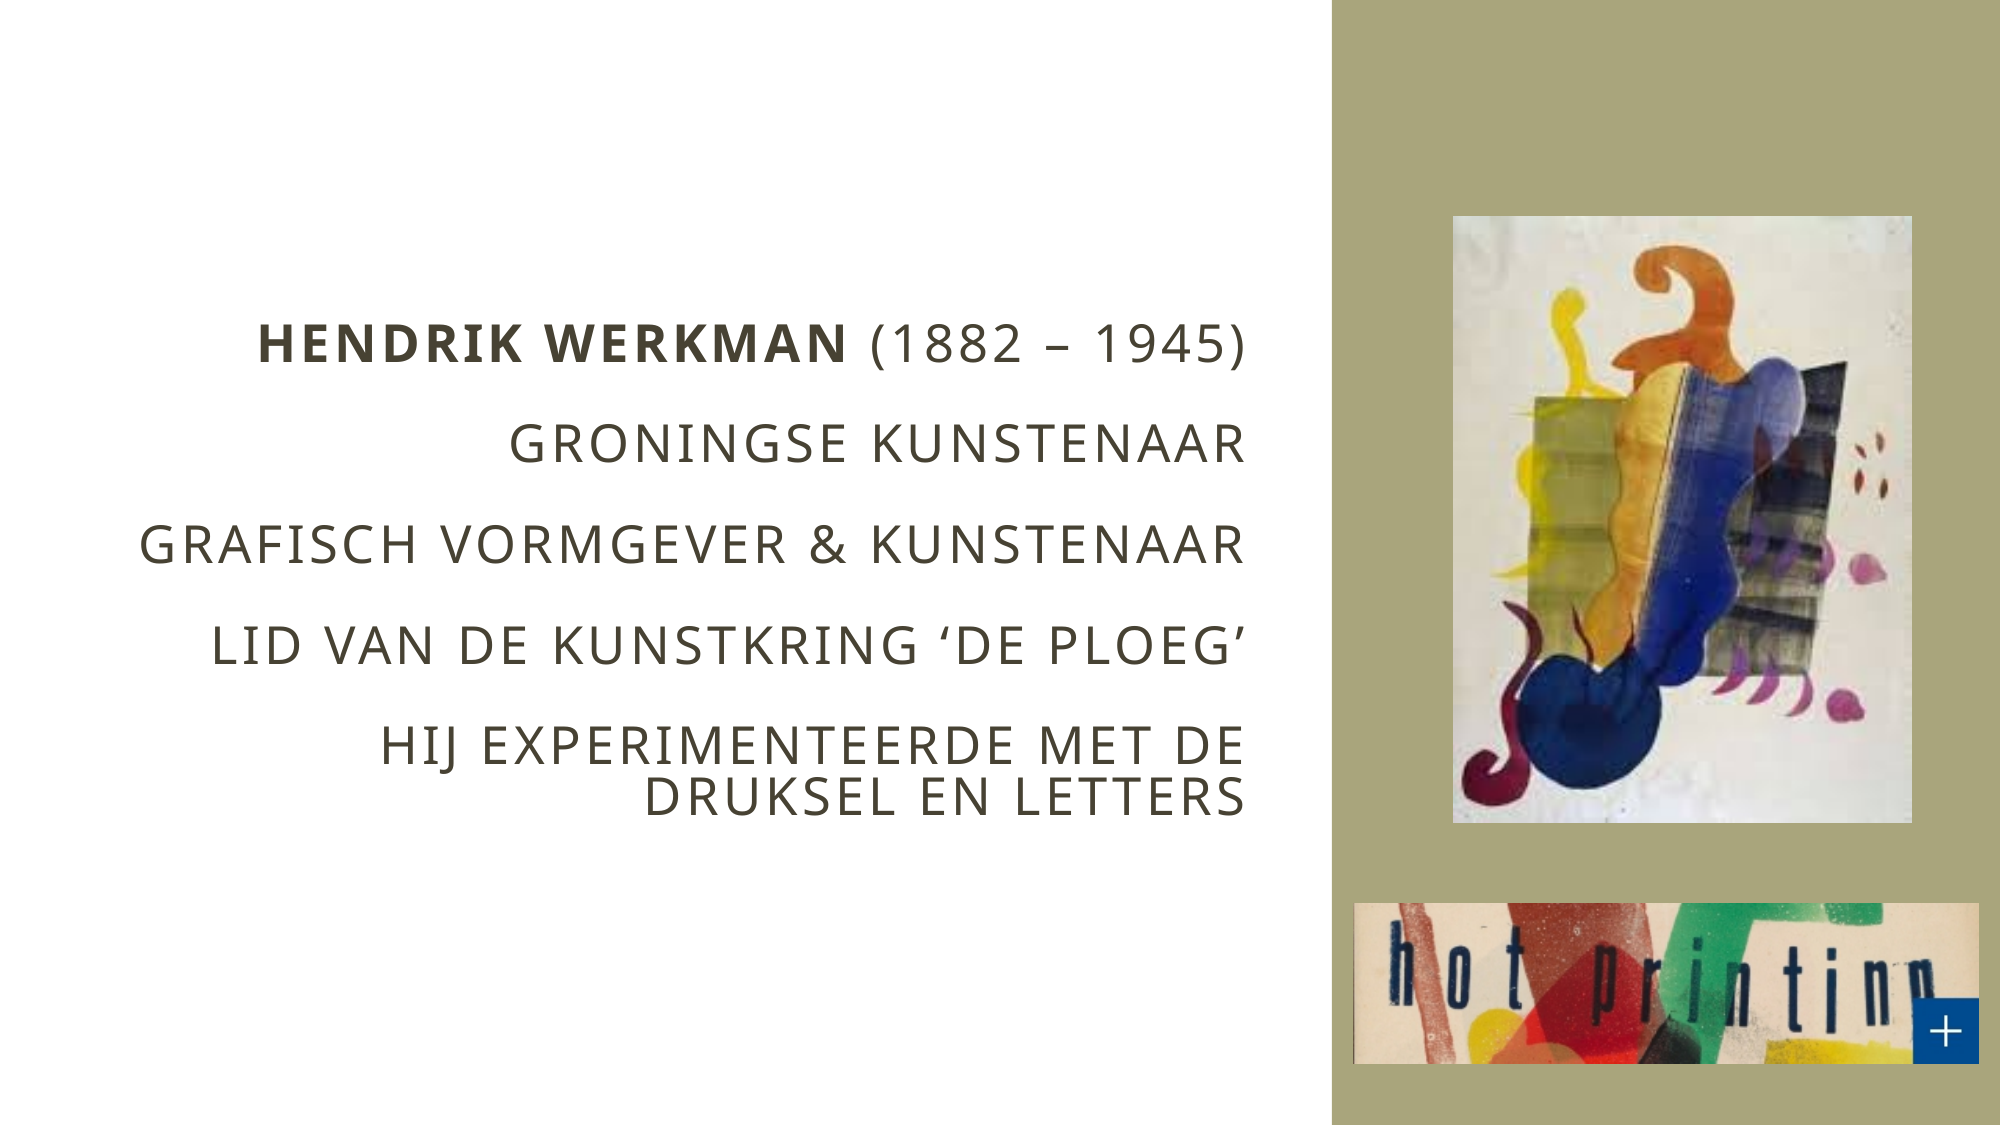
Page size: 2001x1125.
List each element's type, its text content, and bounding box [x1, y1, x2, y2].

text_box [0, 0, 1331, 1125]
picture [1453, 216, 1912, 823]
text_box [1331, 0, 2000, 1125]
title Hendrik Werkman (1882 – 1945) Groningse kunstenaar grafisch vormgever & kunstenaar lid van de kunstkring ‘de ploeg’ hij experimenteerde met de druksel en letters [118, 304, 1266, 938]
picture [1353, 902, 1979, 1065]
